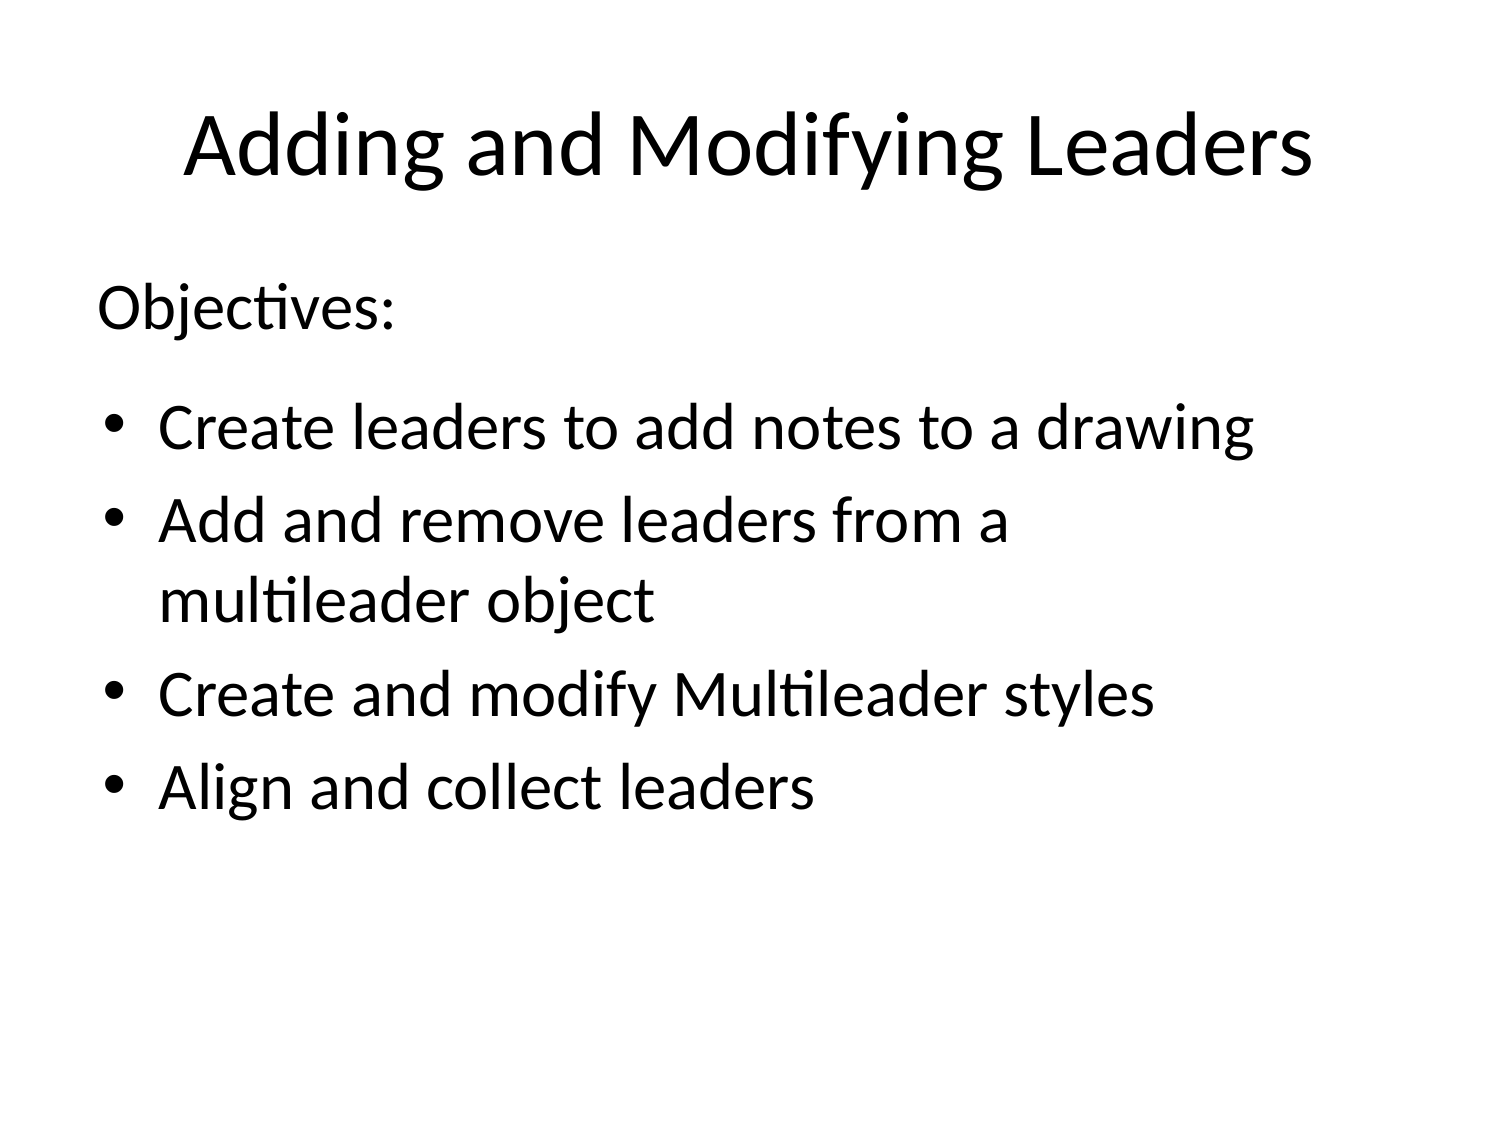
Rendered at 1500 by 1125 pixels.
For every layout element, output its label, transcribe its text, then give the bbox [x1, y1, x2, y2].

list Create leaders to add notes to a drawing Add and remove leaders from a multileader object Create and modify Multileader styles Align and collect leaders [87, 375, 1288, 1075]
title Adding and Modifying Leaders [75, 45, 1425, 233]
text_box Objectives: [37, 237, 413, 350]
